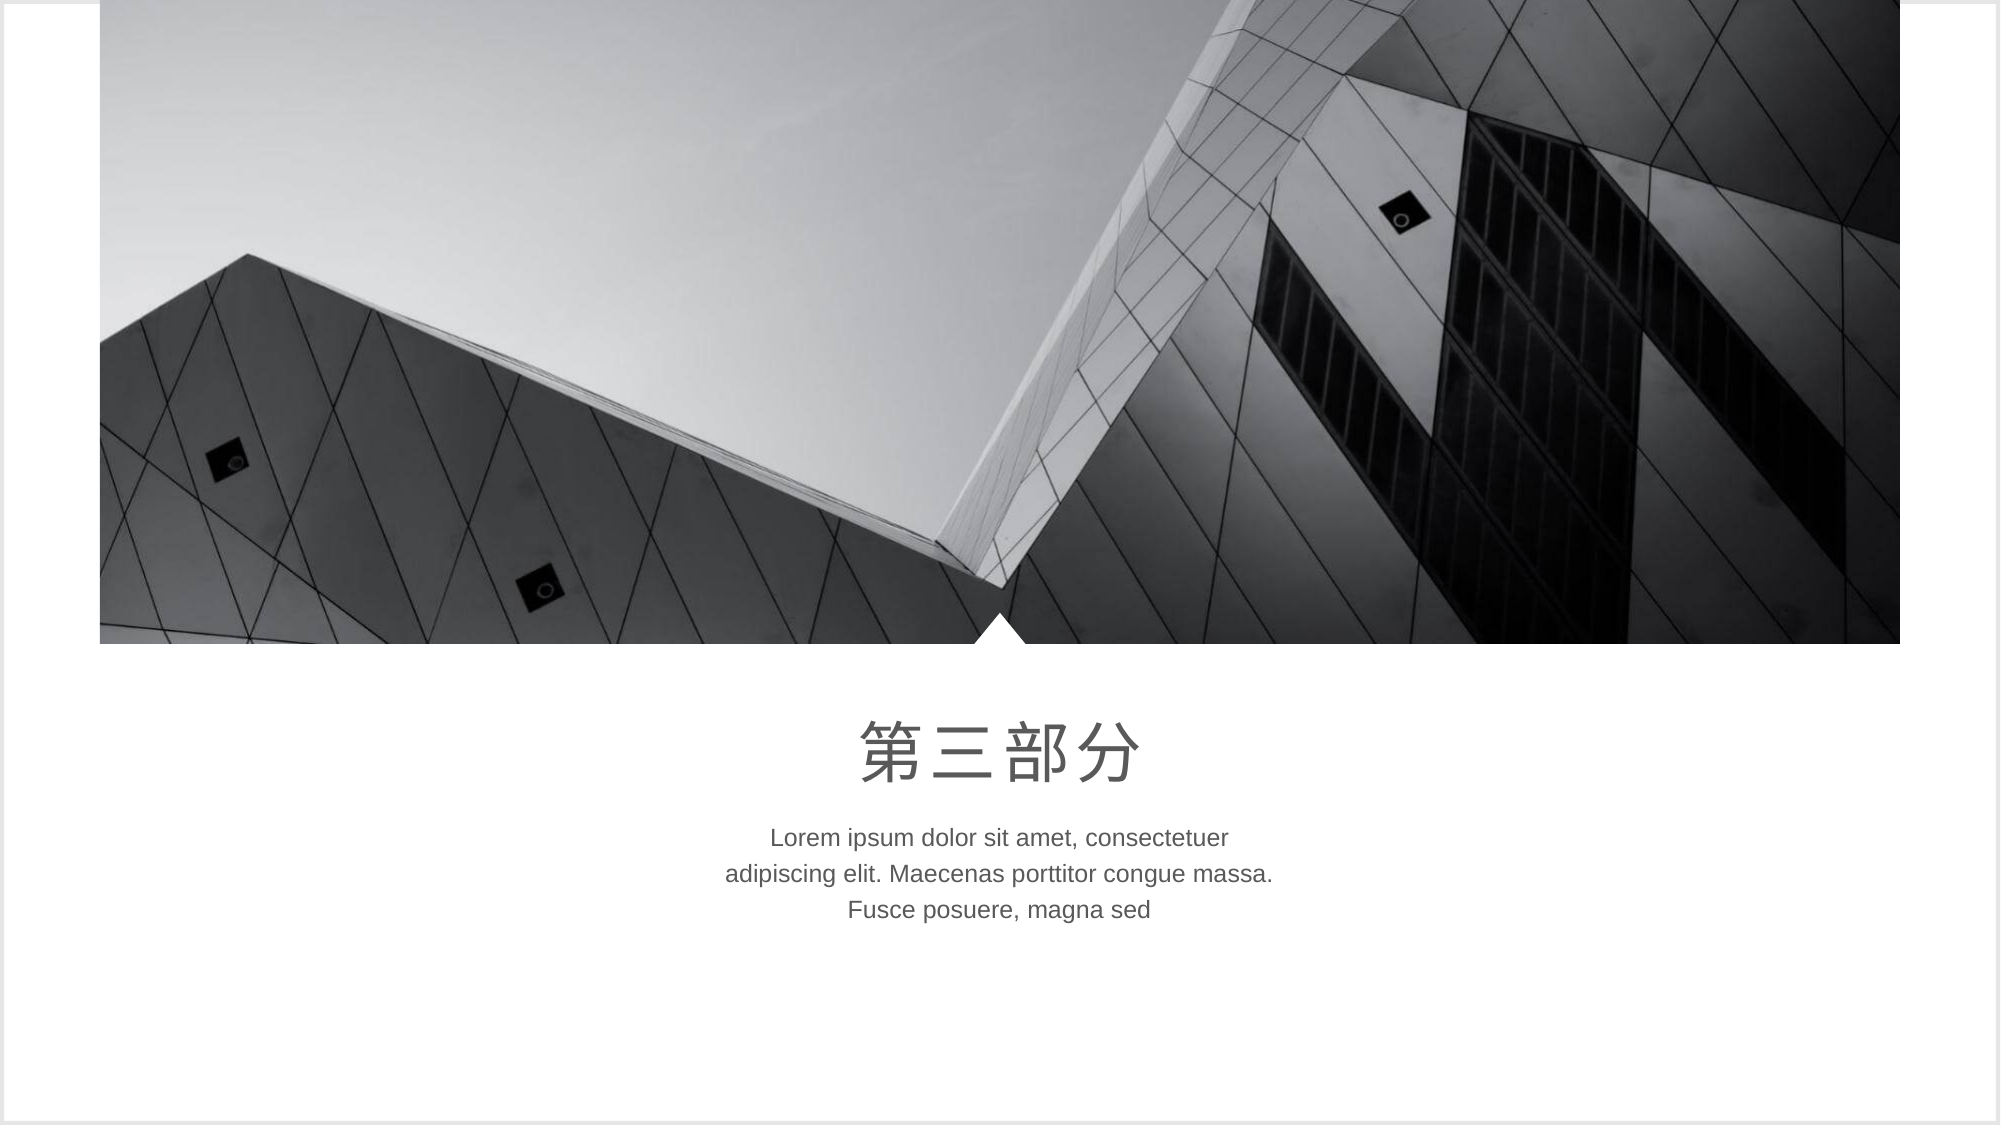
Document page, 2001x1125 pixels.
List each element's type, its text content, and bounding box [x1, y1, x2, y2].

text_box 第三部分 [829, 703, 1171, 798]
picture [99, 0, 1900, 645]
text_box Lorem ipsum dolor sit amet, consectetuer adipiscing elit. Maecenas porttitor congue massa. Fusce posuere, magna sed [706, 808, 1294, 932]
